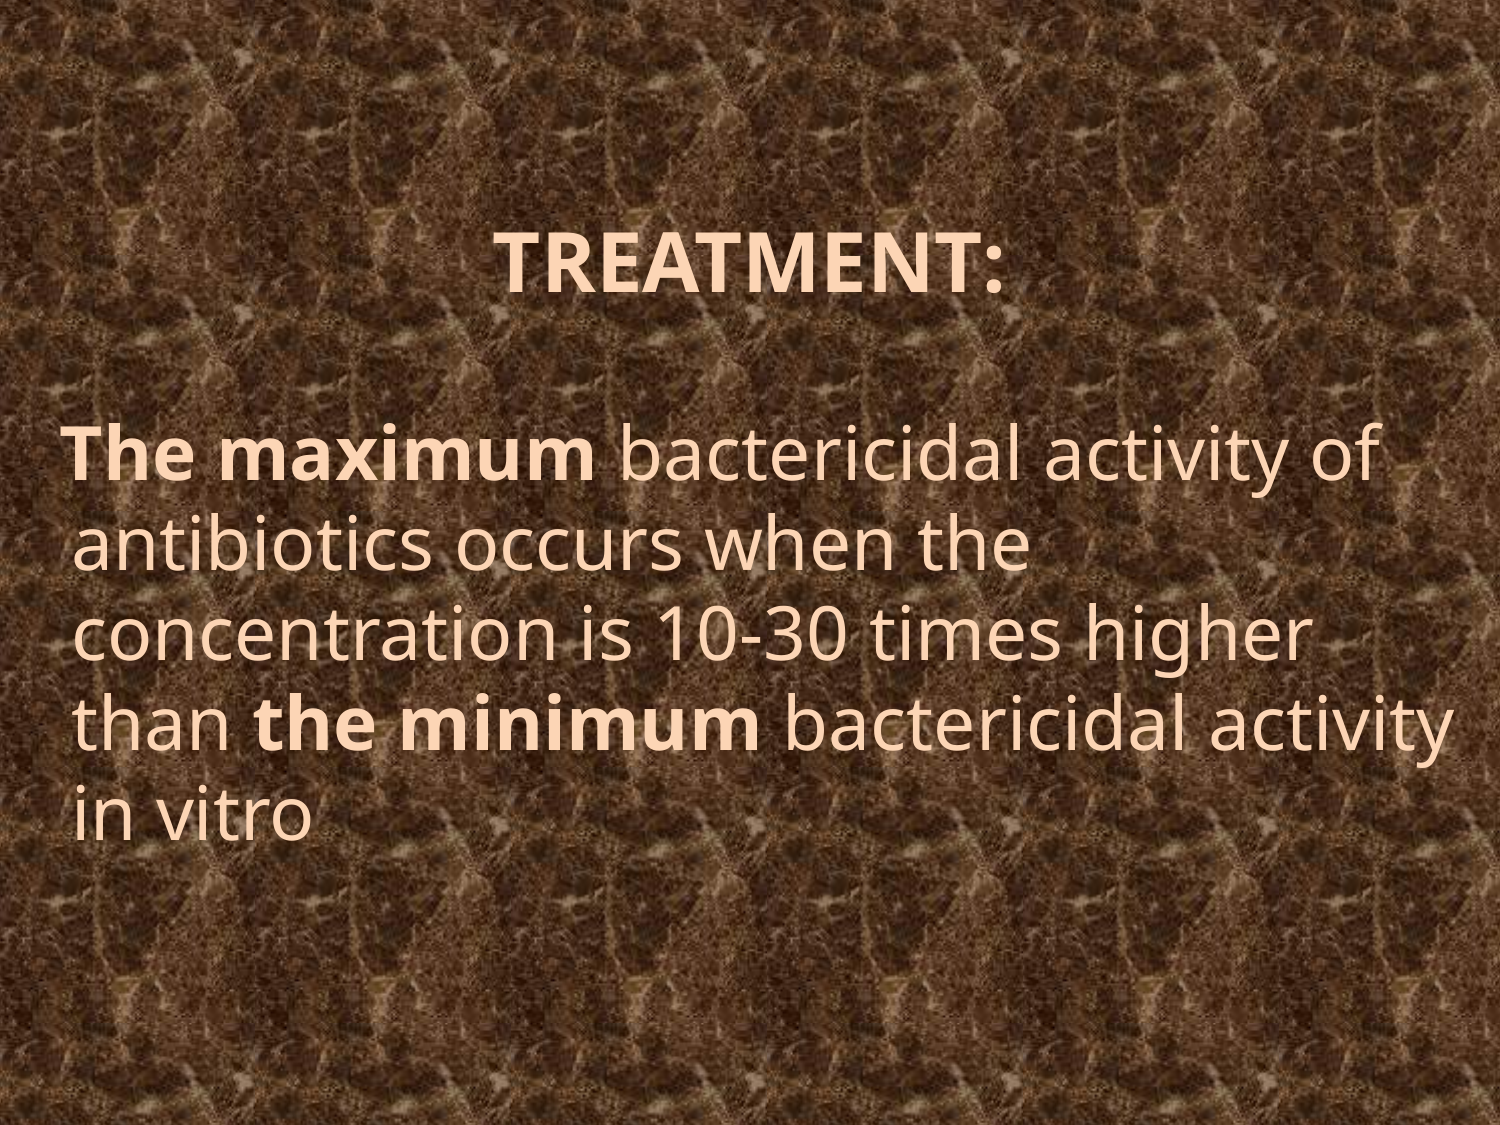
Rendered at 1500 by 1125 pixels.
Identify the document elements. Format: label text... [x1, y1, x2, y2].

text_box TREATMENT: The maximum bactericidal activity of antibiotics occurs when the concentration is 10-30 times higher than the minimum bactericidal activity in vitro [0, 0, 1500, 1125]
